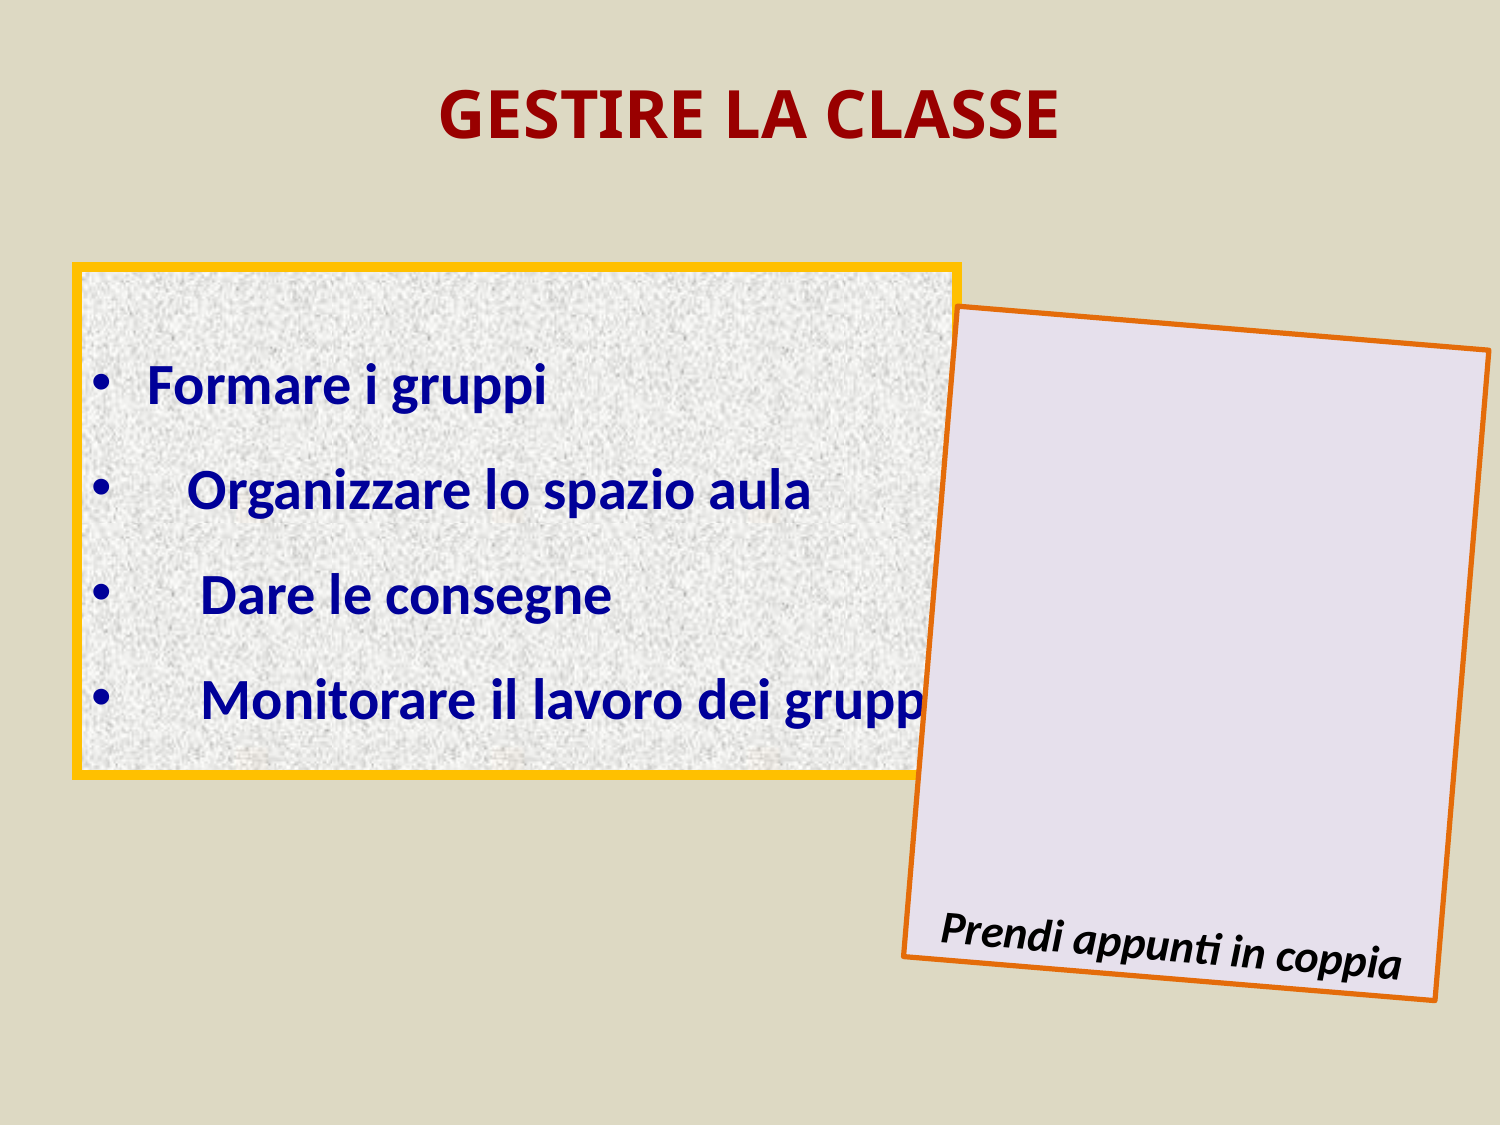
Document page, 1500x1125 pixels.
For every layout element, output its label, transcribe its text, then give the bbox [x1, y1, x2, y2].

list Prendi appunti in coppia [901, 304, 1491, 1003]
text_box Formare i gruppi Organizzare lo spazio aula Dare le consegne Monitorare il lavoro dei gruppi [76, 267, 957, 776]
title GESTIRE LA CLASSE [127, 62, 1372, 161]
